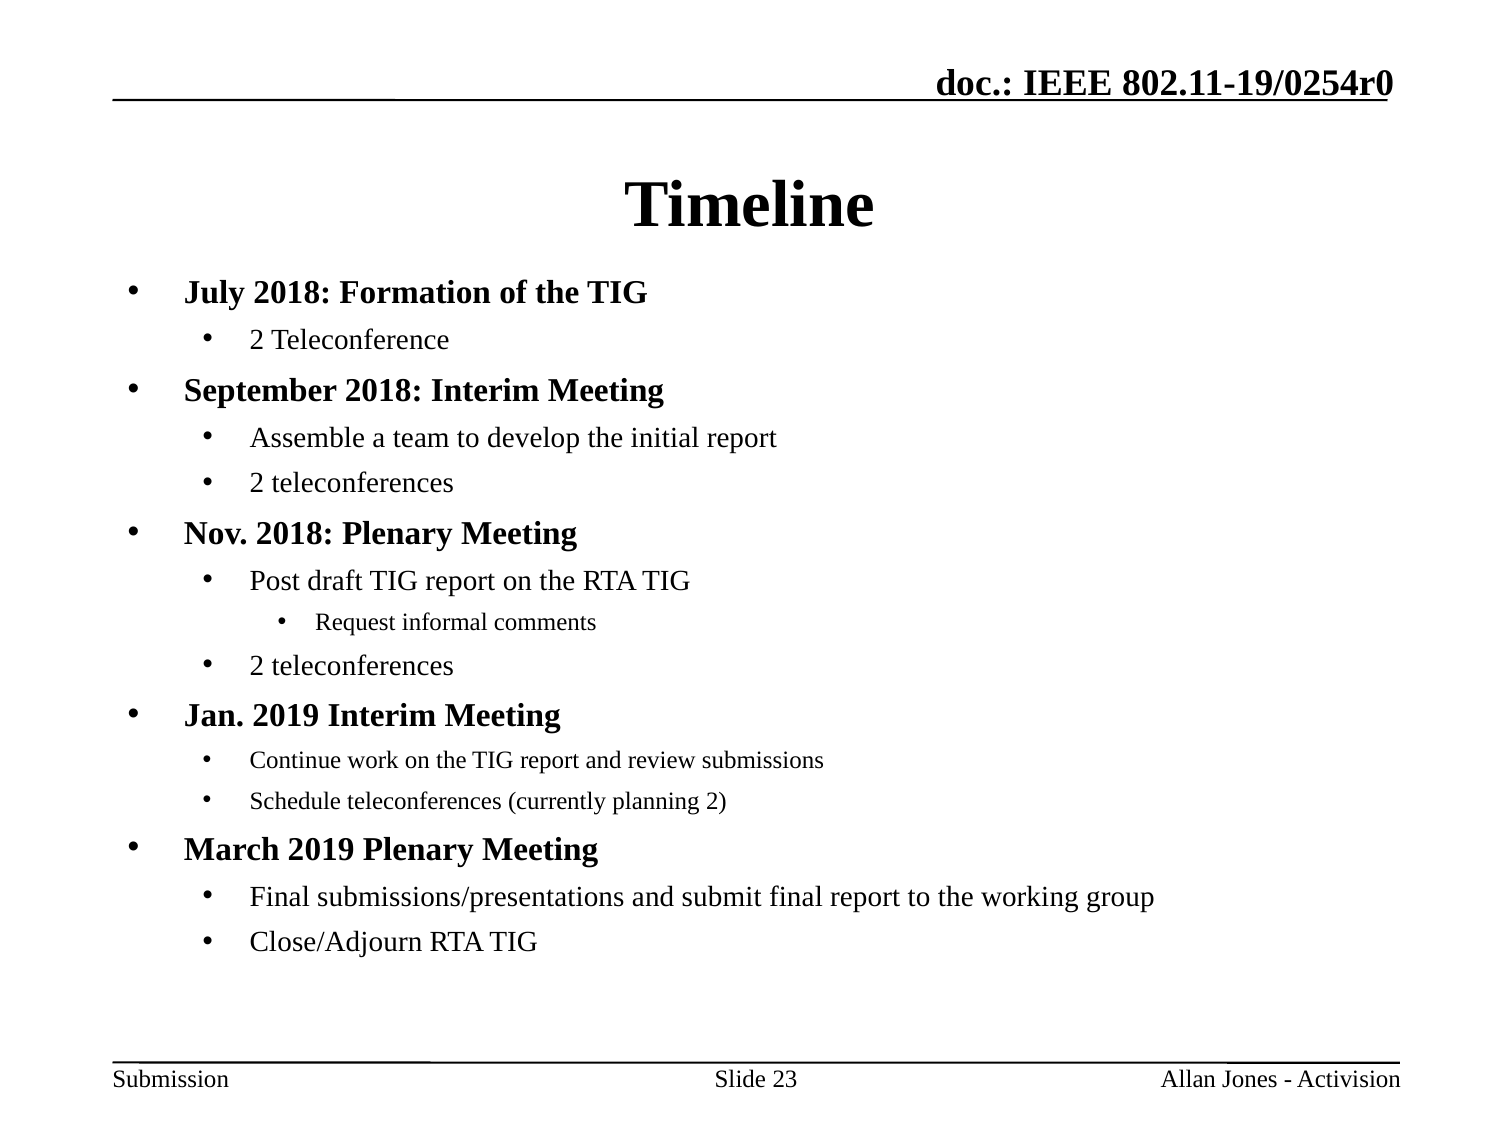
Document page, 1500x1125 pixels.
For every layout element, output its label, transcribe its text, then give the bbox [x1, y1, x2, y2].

footer Allan Jones - Activision [902, 1061, 1402, 1093]
slide_number Slide 23 [712, 1061, 800, 1123]
text_box March 2019 [114, 37, 493, 113]
list July 2018: Formation of the TIG 2 Teleconference September 2018: Interim Meeting Assemble a team to develop the initial report 2 teleconferences Nov. 2018: Plenary Meeting Post draft TIG report on the RTA TIG Request informal comments 2 teleconferences Jan. 2019 Interim Meeting Continue work on the TIG report and review submissions Schedule teleconferences (currently planning 2) March 2019 Plenary Meeting Final submissions/presentations and submit final report to the working group Close/Adjourn RTA TIG [112, 288, 1388, 938]
title Timeline [112, 112, 1388, 288]
